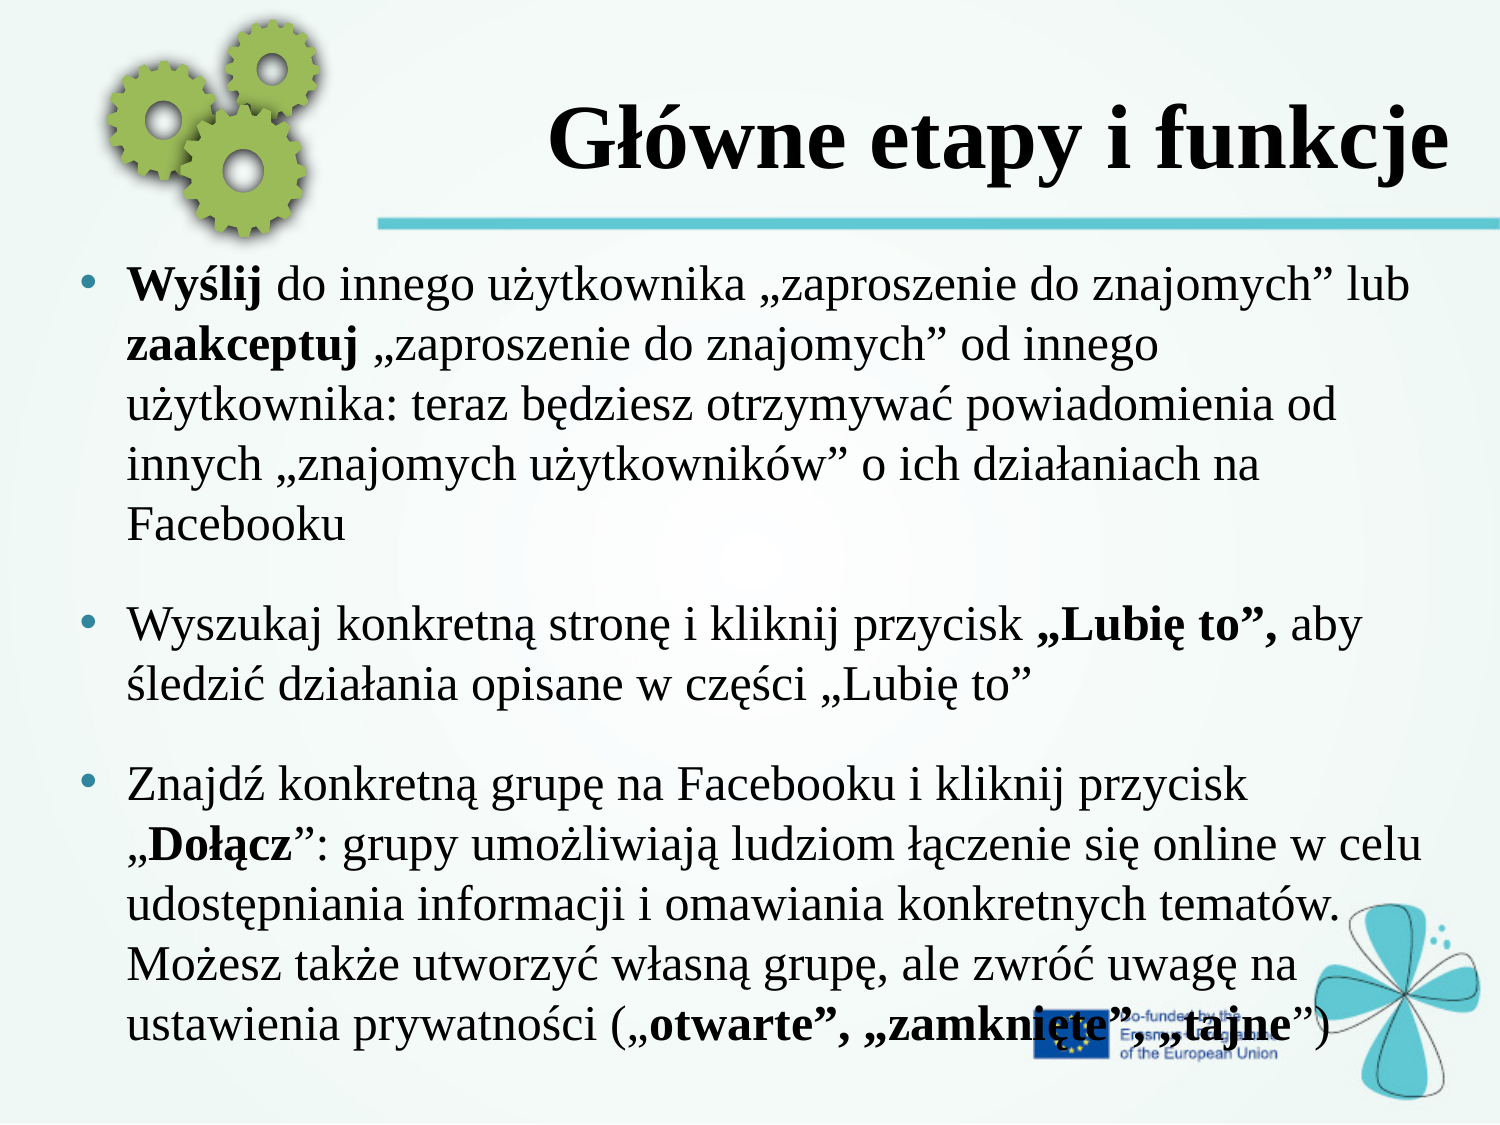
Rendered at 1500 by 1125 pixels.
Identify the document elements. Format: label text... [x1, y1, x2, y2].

text_box Wyślij do innego użytkownika „zaproszenie do znajomych” lub zaakceptuj „zaproszenie do znajomych” od innego użytkownika: teraz będziesz otrzymywać powiadomienia od innych „znajomych użytkowników” o ich działaniach na Facebooku Wyszukaj konkretną stronę i kliknij przycisk „Lubię to”, aby śledzić działania opisane w części „Lubię to” Znajdź konkretną grupę na Facebooku i kliknij przycisk „Dołącz”: grupy umożliwiają ludziom łączenie się online w celu udostępniania informacji i omawiania konkretnych tematów. Możesz także utworzyć własną grupę, ale zwróć uwagę na ustawienia prywatności („otwarte”, „zamknięte”, „tajne”) [64, 243, 1459, 1059]
text_box Główne etapy i funkcje [379, 69, 1467, 194]
picture [0, 0, 1500, 1125]
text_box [106, 19, 320, 237]
